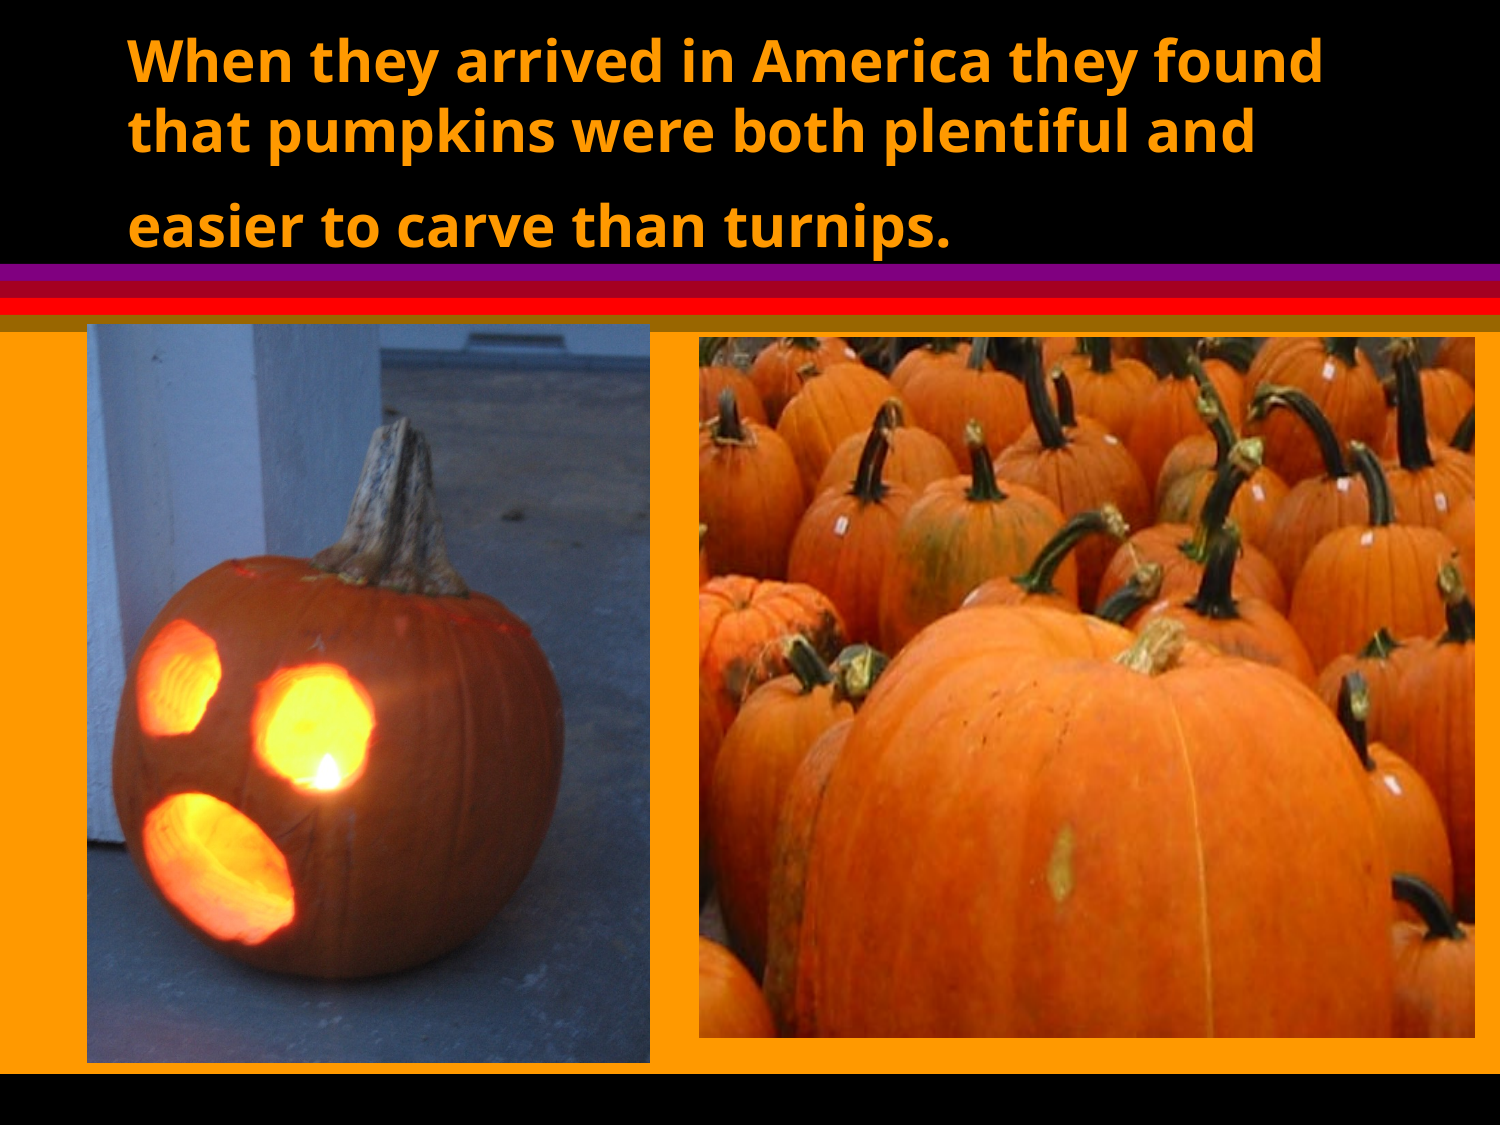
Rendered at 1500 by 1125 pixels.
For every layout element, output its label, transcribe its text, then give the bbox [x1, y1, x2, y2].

picture [87, 324, 651, 1063]
picture [699, 337, 1476, 1038]
title When they arrived in America they found that pumpkins were both plentiful and easier to carve than turnips. [112, 50, 1388, 238]
